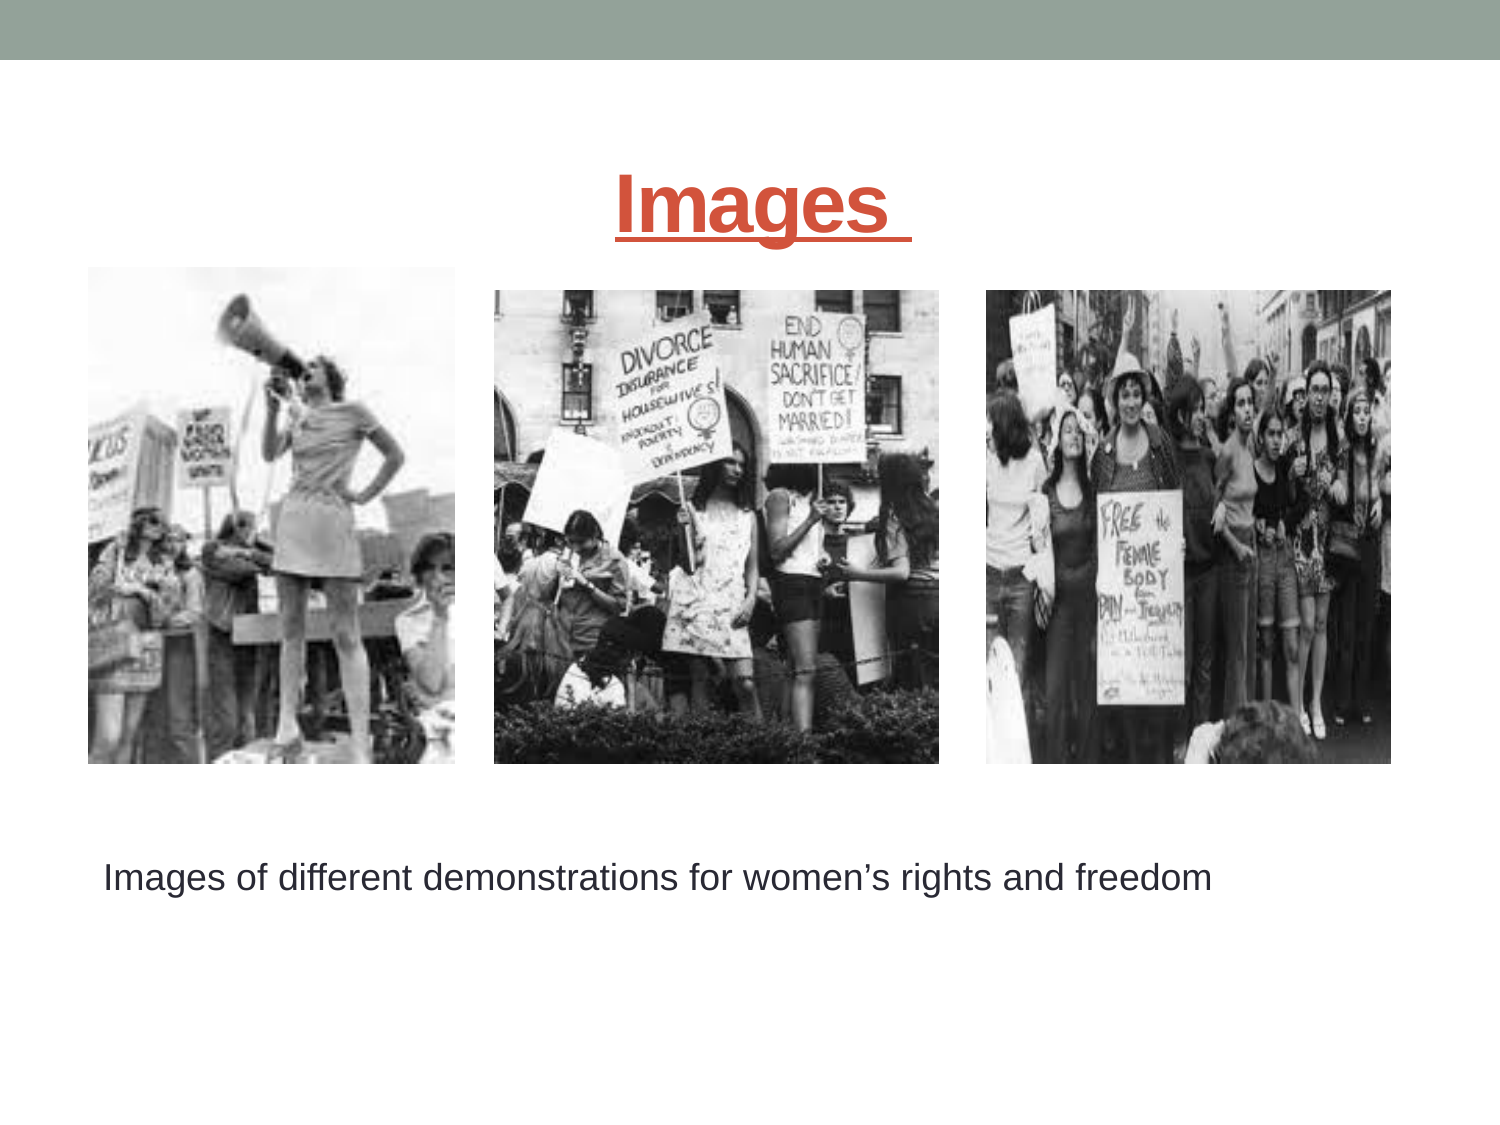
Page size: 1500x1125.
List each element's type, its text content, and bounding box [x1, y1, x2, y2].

picture [88, 266, 455, 764]
text_box Images of different demonstrations for women’s rights and freedom [88, 845, 1412, 906]
picture [985, 290, 1392, 764]
title Images [88, 118, 1439, 281]
picture [494, 290, 940, 764]
